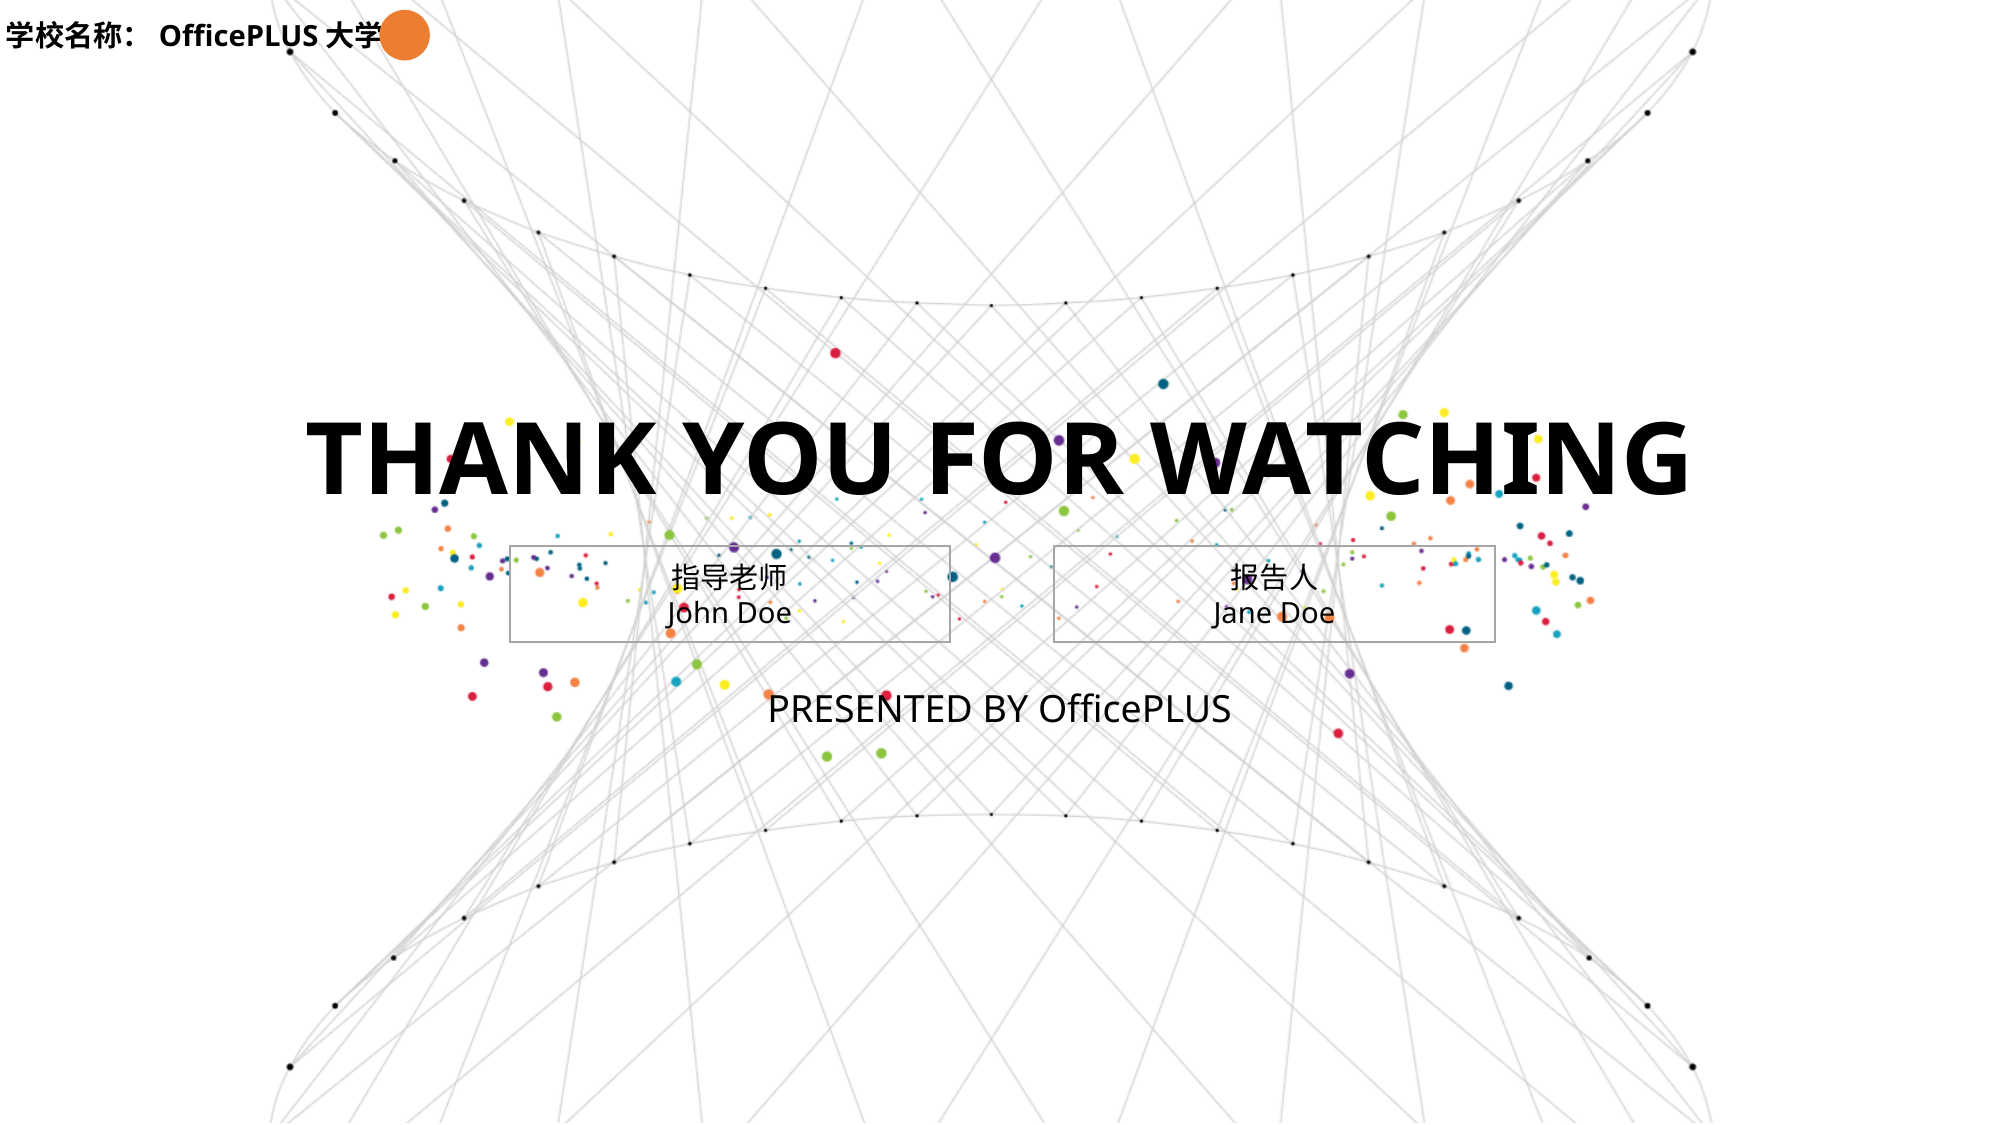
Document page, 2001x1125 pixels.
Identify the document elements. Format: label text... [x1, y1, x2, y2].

text_box THANK YOU FOR WATCHING [290, 387, 1710, 522]
text_box [378, 8, 431, 62]
text_box 指导老师 John Doe [509, 545, 951, 643]
text_box 报告人 Jane Doe [1053, 545, 1496, 643]
text_box PRESENTED BY OfficePLUS [752, 677, 1248, 737]
text_box 学校名称：OfficePLUS大学 [0, 9, 397, 60]
picture [156, 0, 1878, 1123]
